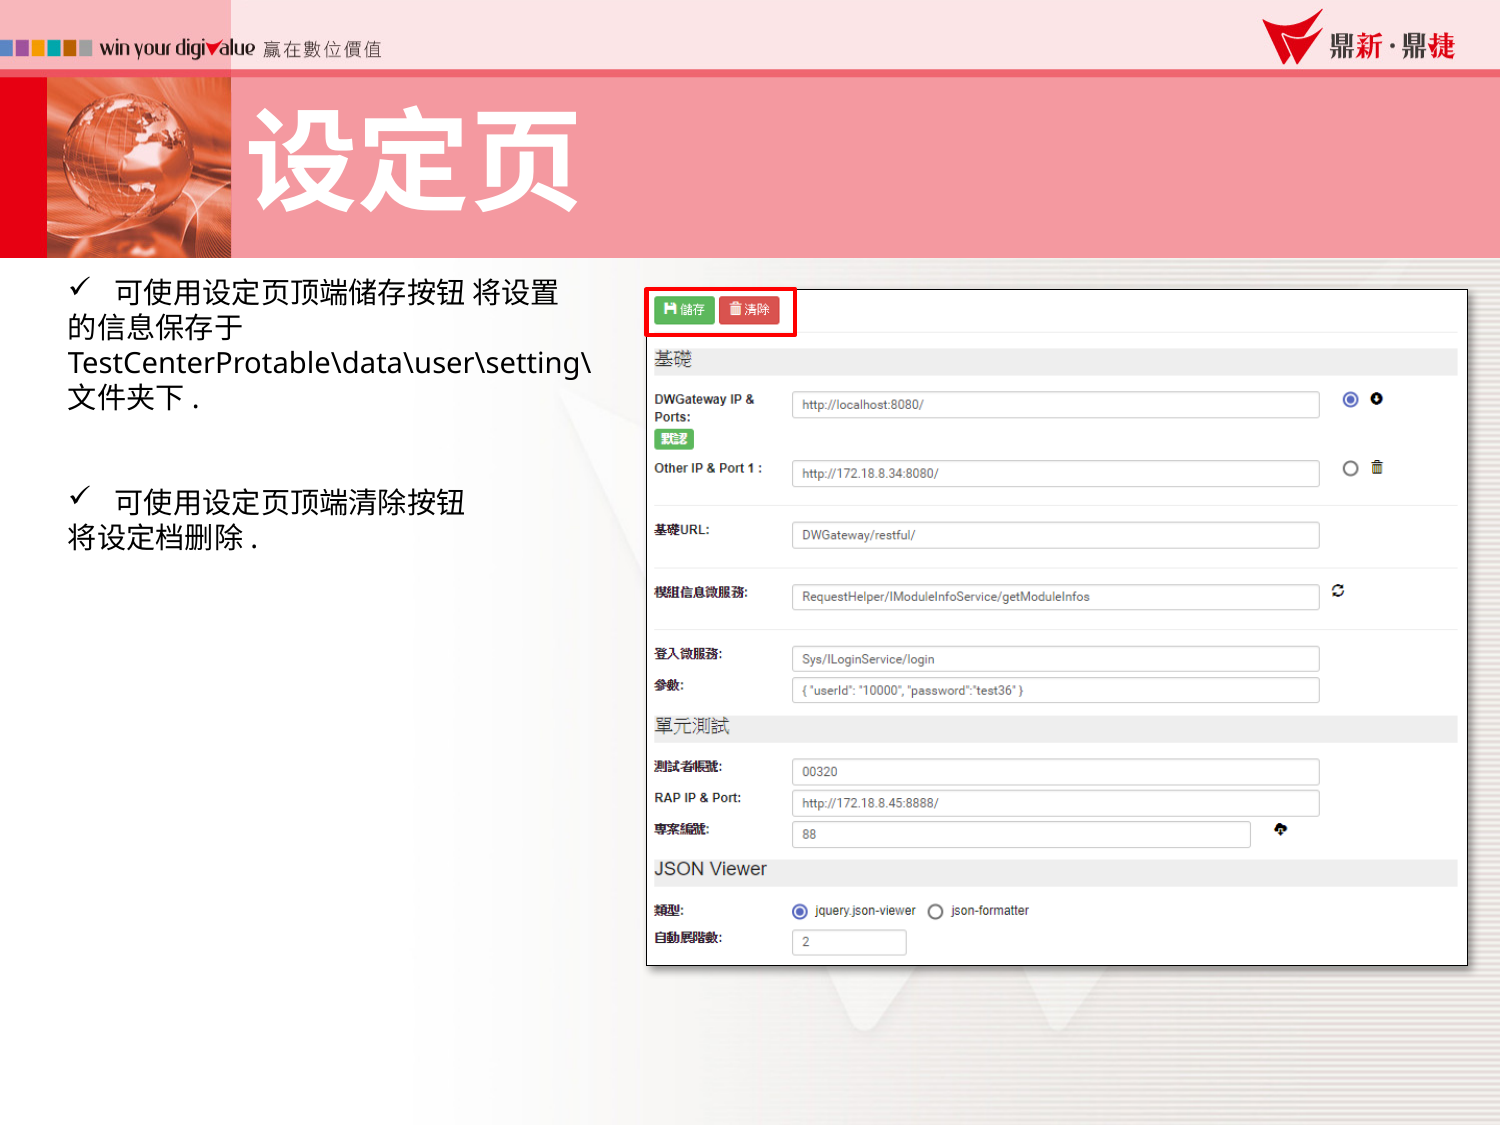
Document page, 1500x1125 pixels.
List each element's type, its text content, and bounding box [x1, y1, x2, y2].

picture [0, 0, 1500, 1125]
text_box 可使用设定页顶端储存按钮 将设置 的信息保存于 TestCenterProtable\data\user\setting\ 文件夹下. 可使用设定页顶端清除按钮 将设定档删除. [53, 267, 1437, 964]
text_box 设定页 [230, 82, 1500, 236]
